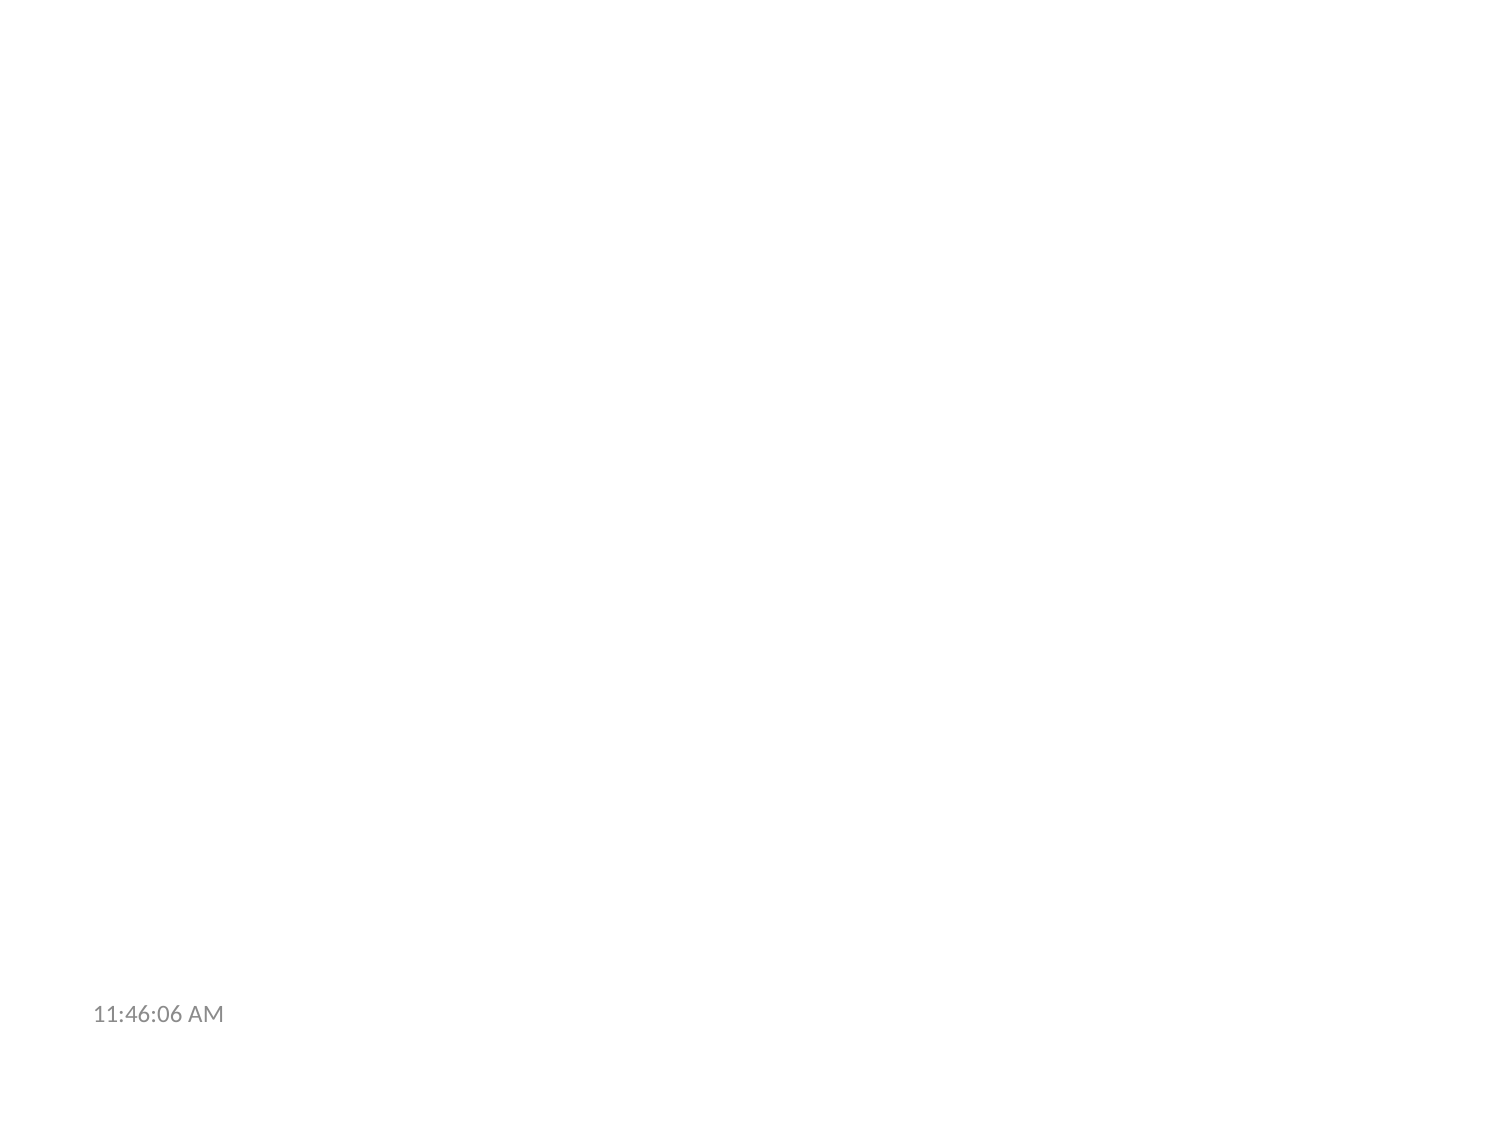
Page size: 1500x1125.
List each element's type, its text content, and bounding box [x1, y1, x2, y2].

text_box 3:35:09 PM [77, 982, 428, 1043]
